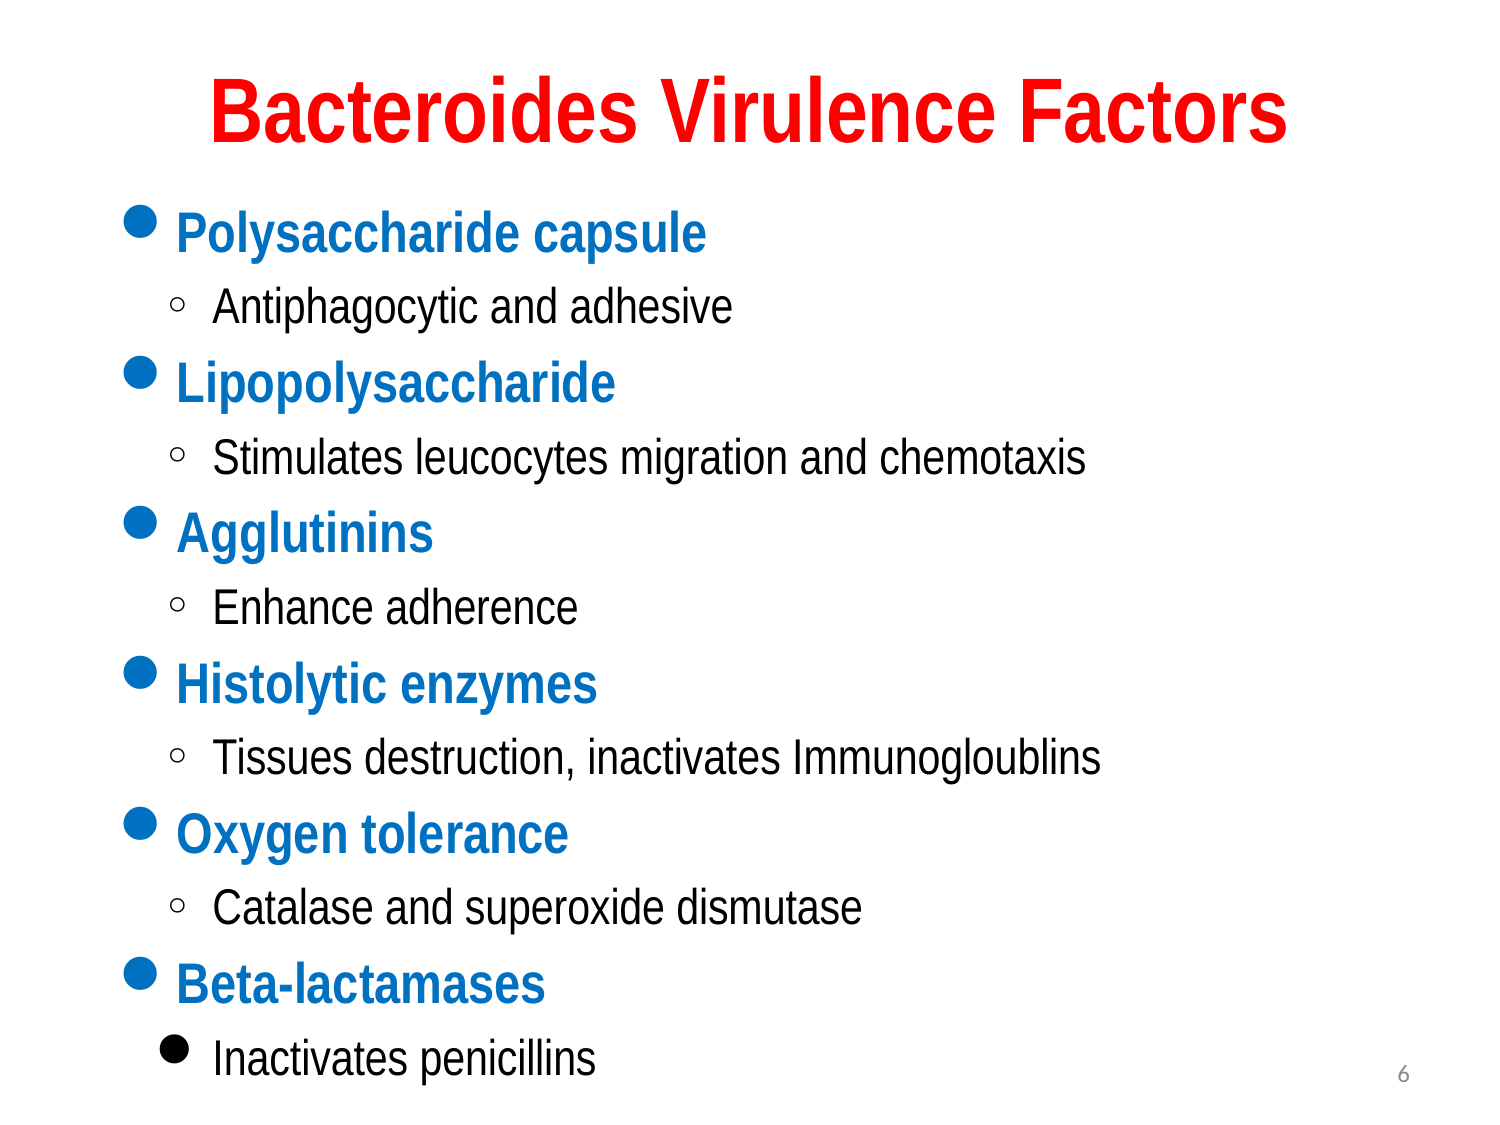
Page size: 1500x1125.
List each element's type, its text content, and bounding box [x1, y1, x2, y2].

title Bacteroides Virulence Factors [75, 62, 1425, 150]
list Polysaccharide capsule Antiphagocytic and adhesive Lipopolysaccharide Stimulates leucocytes migration and chemotaxis Agglutinins Enhance adherence Histolytic enzymes Tissues destruction, inactivates Immunogloublins Oxygen tolerance Catalase and superoxide dismutase Beta-lactamases Inactivates penicillins [99, 187, 1450, 1100]
slide_number 6 [1074, 1042, 1425, 1103]
footer [512, 1042, 988, 1103]
